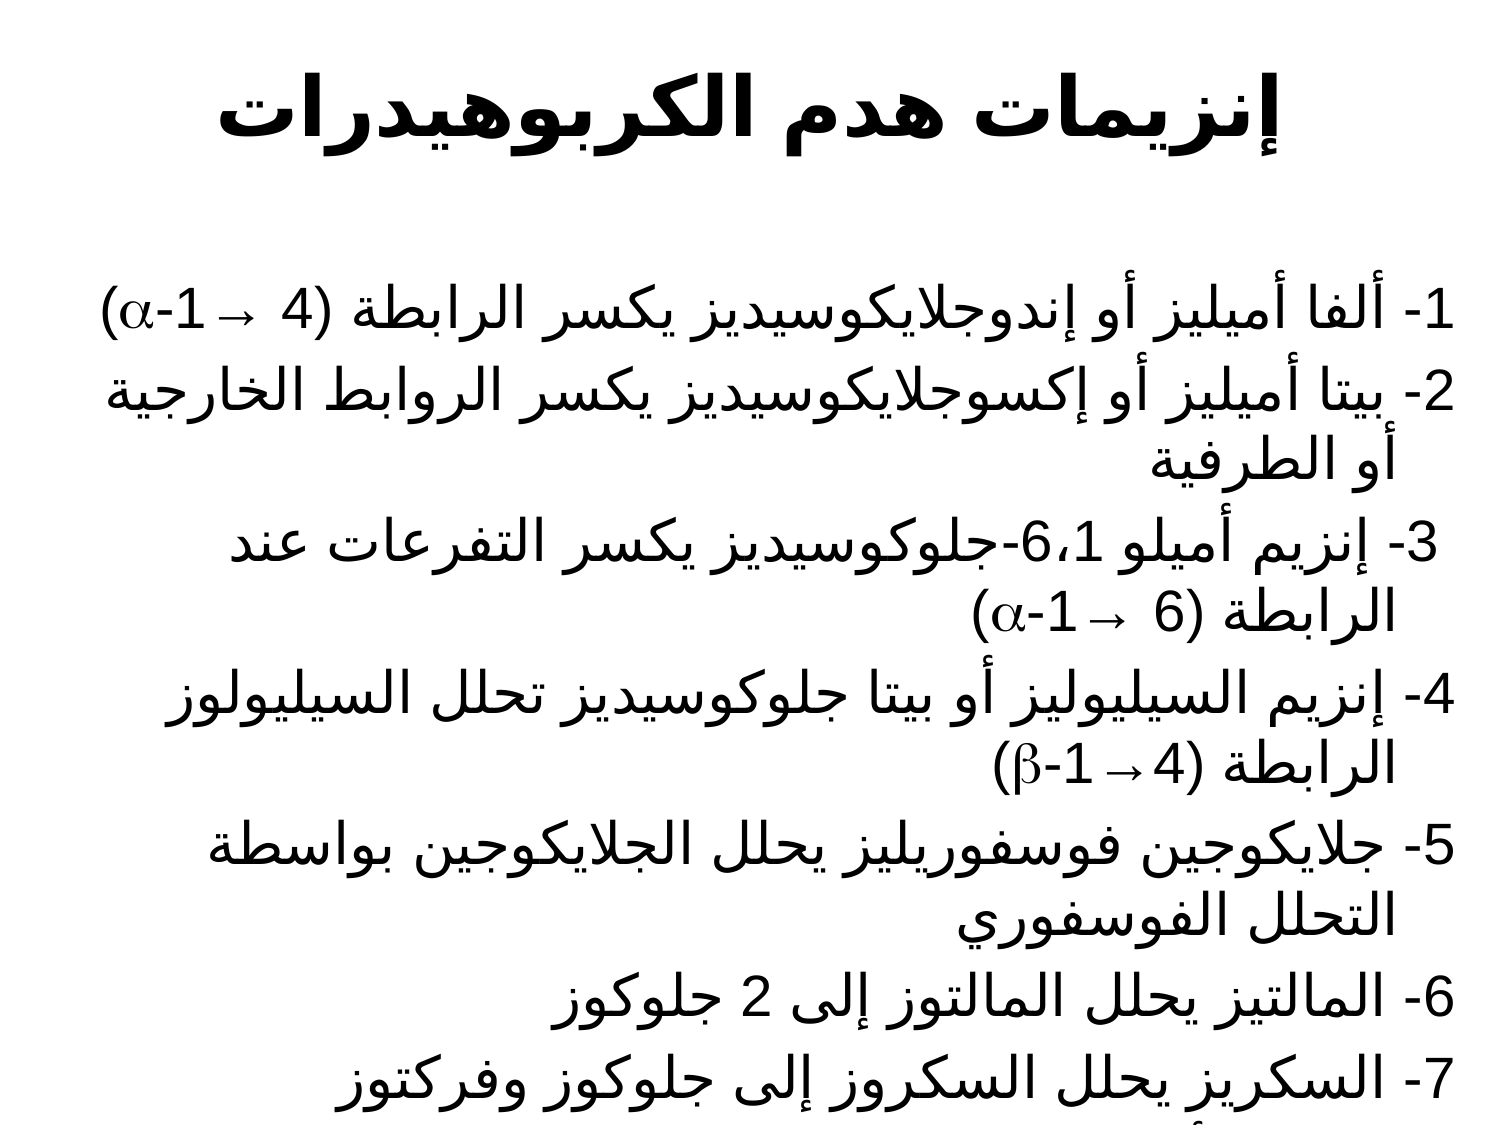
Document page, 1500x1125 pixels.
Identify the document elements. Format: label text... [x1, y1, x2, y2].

list 1- ألفا أميليز أو إندوجلايكوسيديز يكسر الرابطة (a-1→ 4) 2- بيتا أميليز أو إكسوجلايكوسيديز يكسر الروابط الخارجية أو الطرفية 3- إنزيم أميلو 6،1-جلوكوسيديز يكسر التفرعات عند الرابطة (a-1→ 6) 4- إنزيم السيليوليز أو بيتا جلوكوسيديز تحلل السيليولوز الرابطة (b-1→4) 5- جلايكوجين فوسفوريليز يحلل الجلايكوجين بواسطة التحلل الفوسفوري 6- المالتيز يحلل المالتوز إلى 2 جلوكوز 7- السكريز يحلل السكروز إلى جلوكوز وفركتوز 8- اللاكتيز أو بيتا جلاكتوزيديز يحل اللاكتوز إلى جلوكوز وجلاكتوز [29, 262, 1471, 1006]
title إنزيمات هدم الكربوهيدرات [74, 44, 1426, 162]
